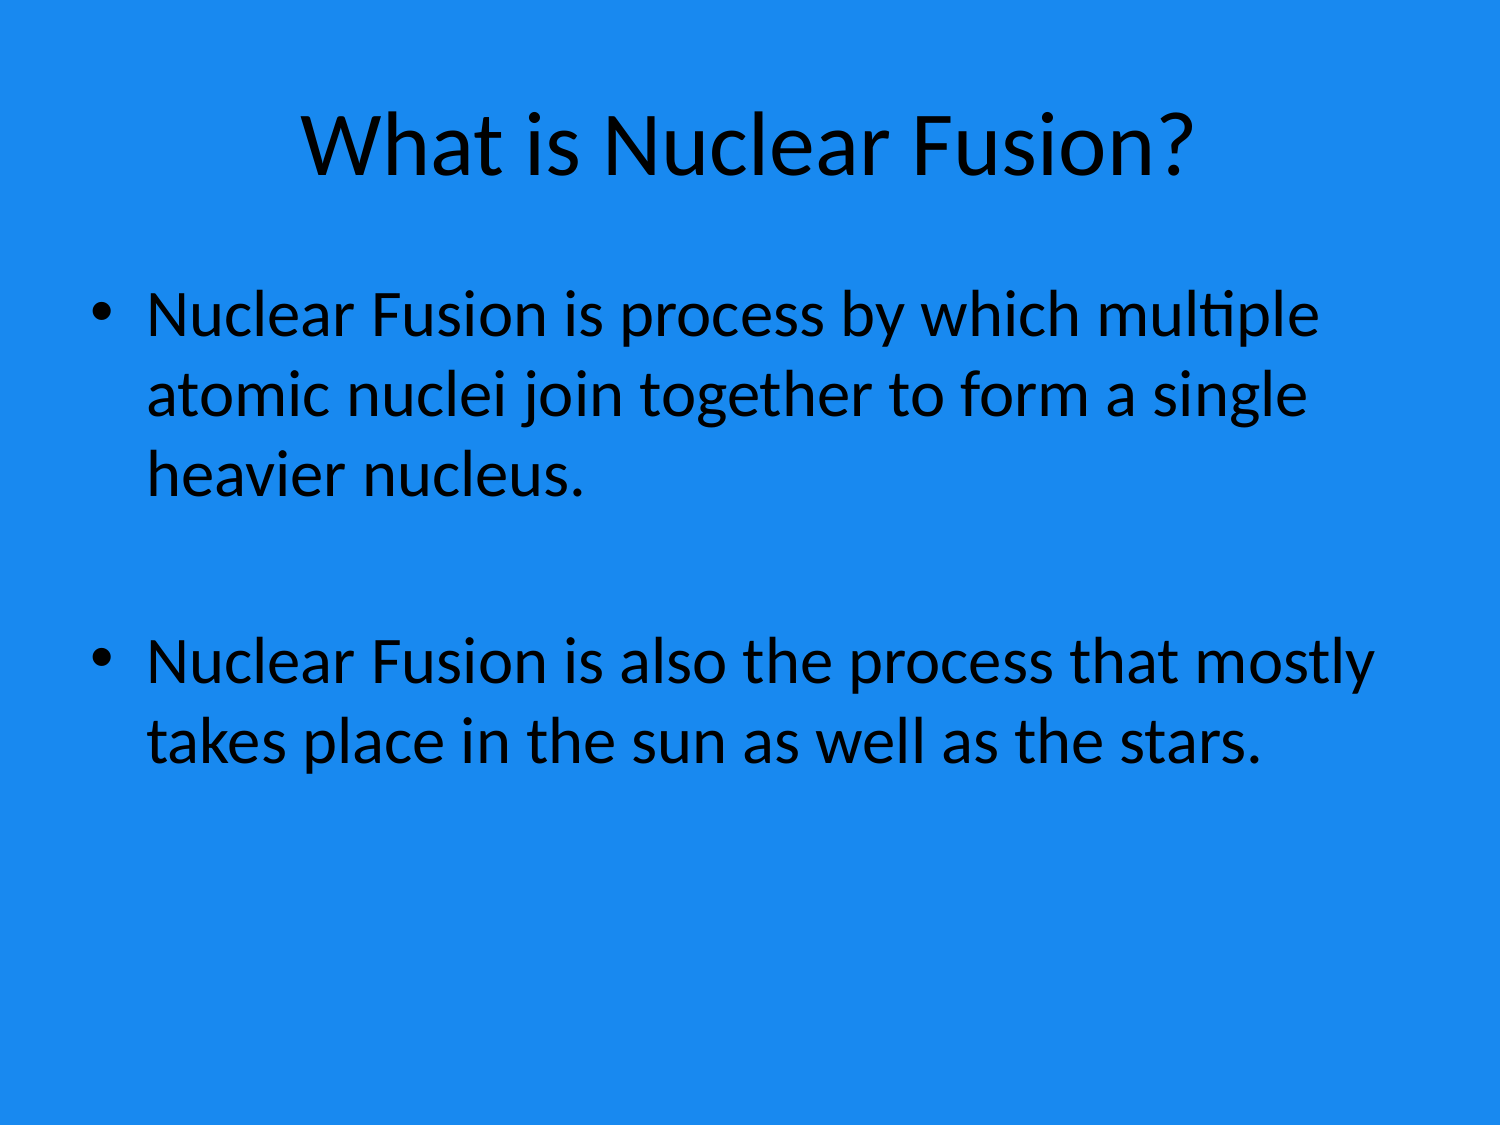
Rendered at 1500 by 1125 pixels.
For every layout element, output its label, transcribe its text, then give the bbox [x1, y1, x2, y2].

title What is Nuclear Fusion? [75, 45, 1425, 233]
list Nuclear Fusion is process by which multiple atomic nuclei join together to form a single heavier nucleus. Nuclear Fusion is also the process that mostly takes place in the sun as well as the stars. [75, 262, 1425, 1005]
